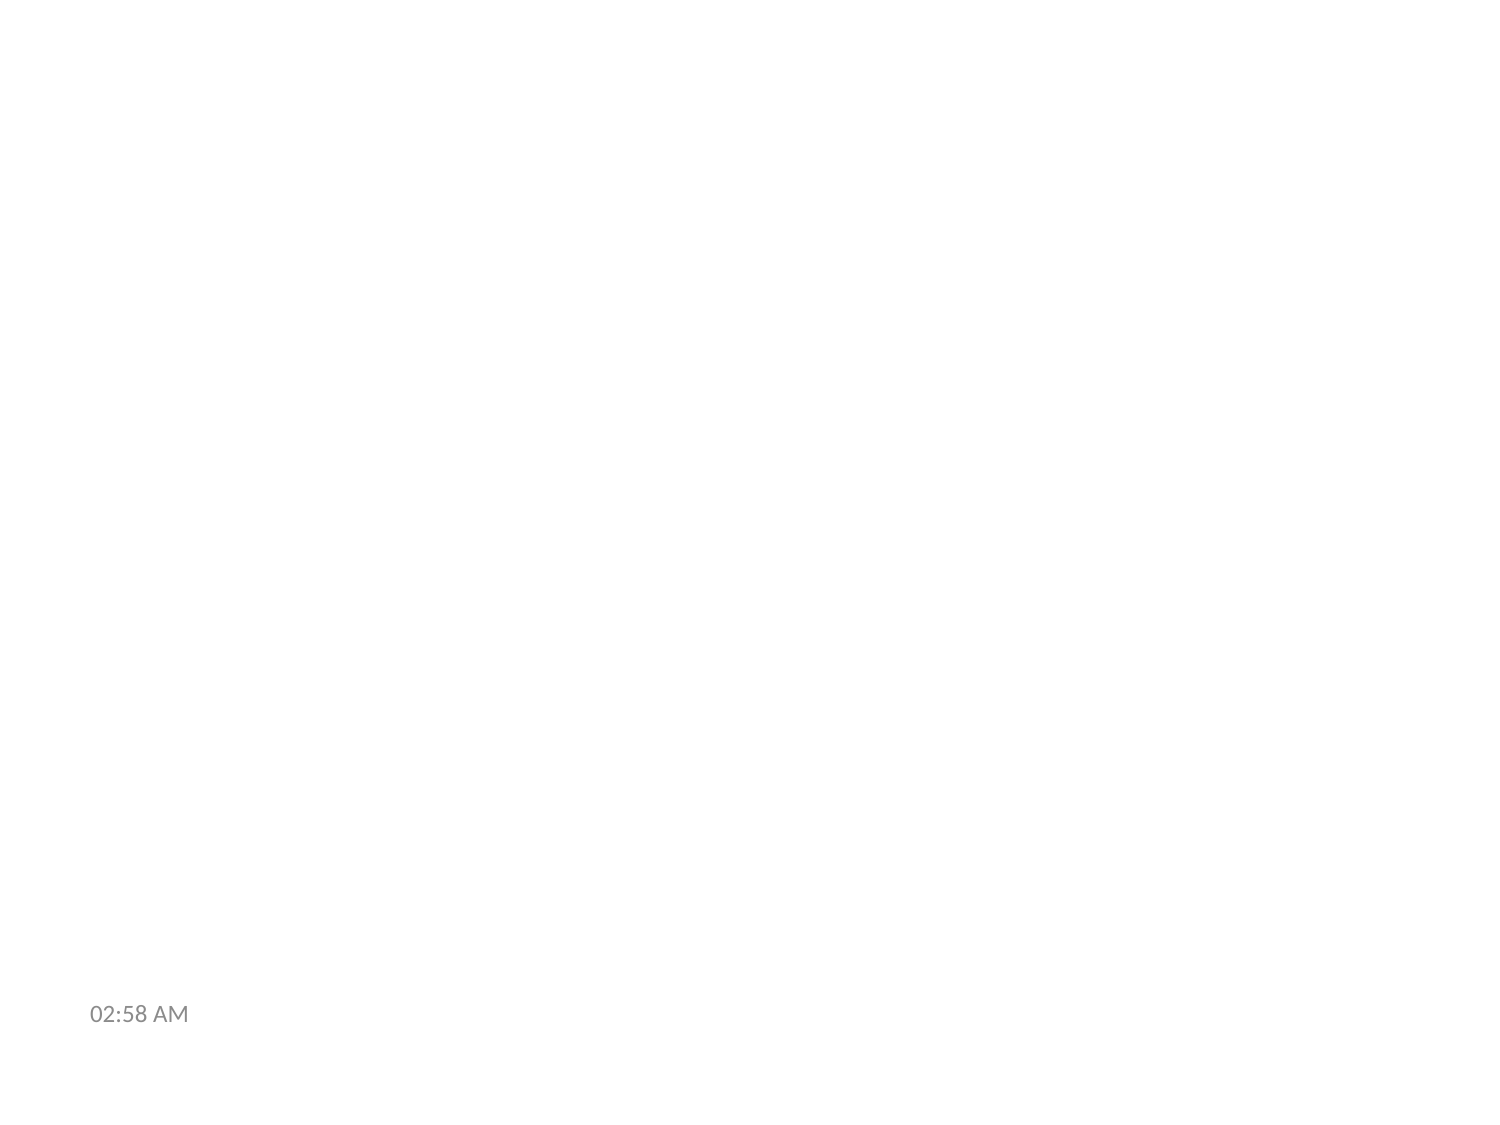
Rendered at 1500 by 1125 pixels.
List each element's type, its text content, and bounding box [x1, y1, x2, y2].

text_box 3:35 PM [75, 982, 425, 1043]
